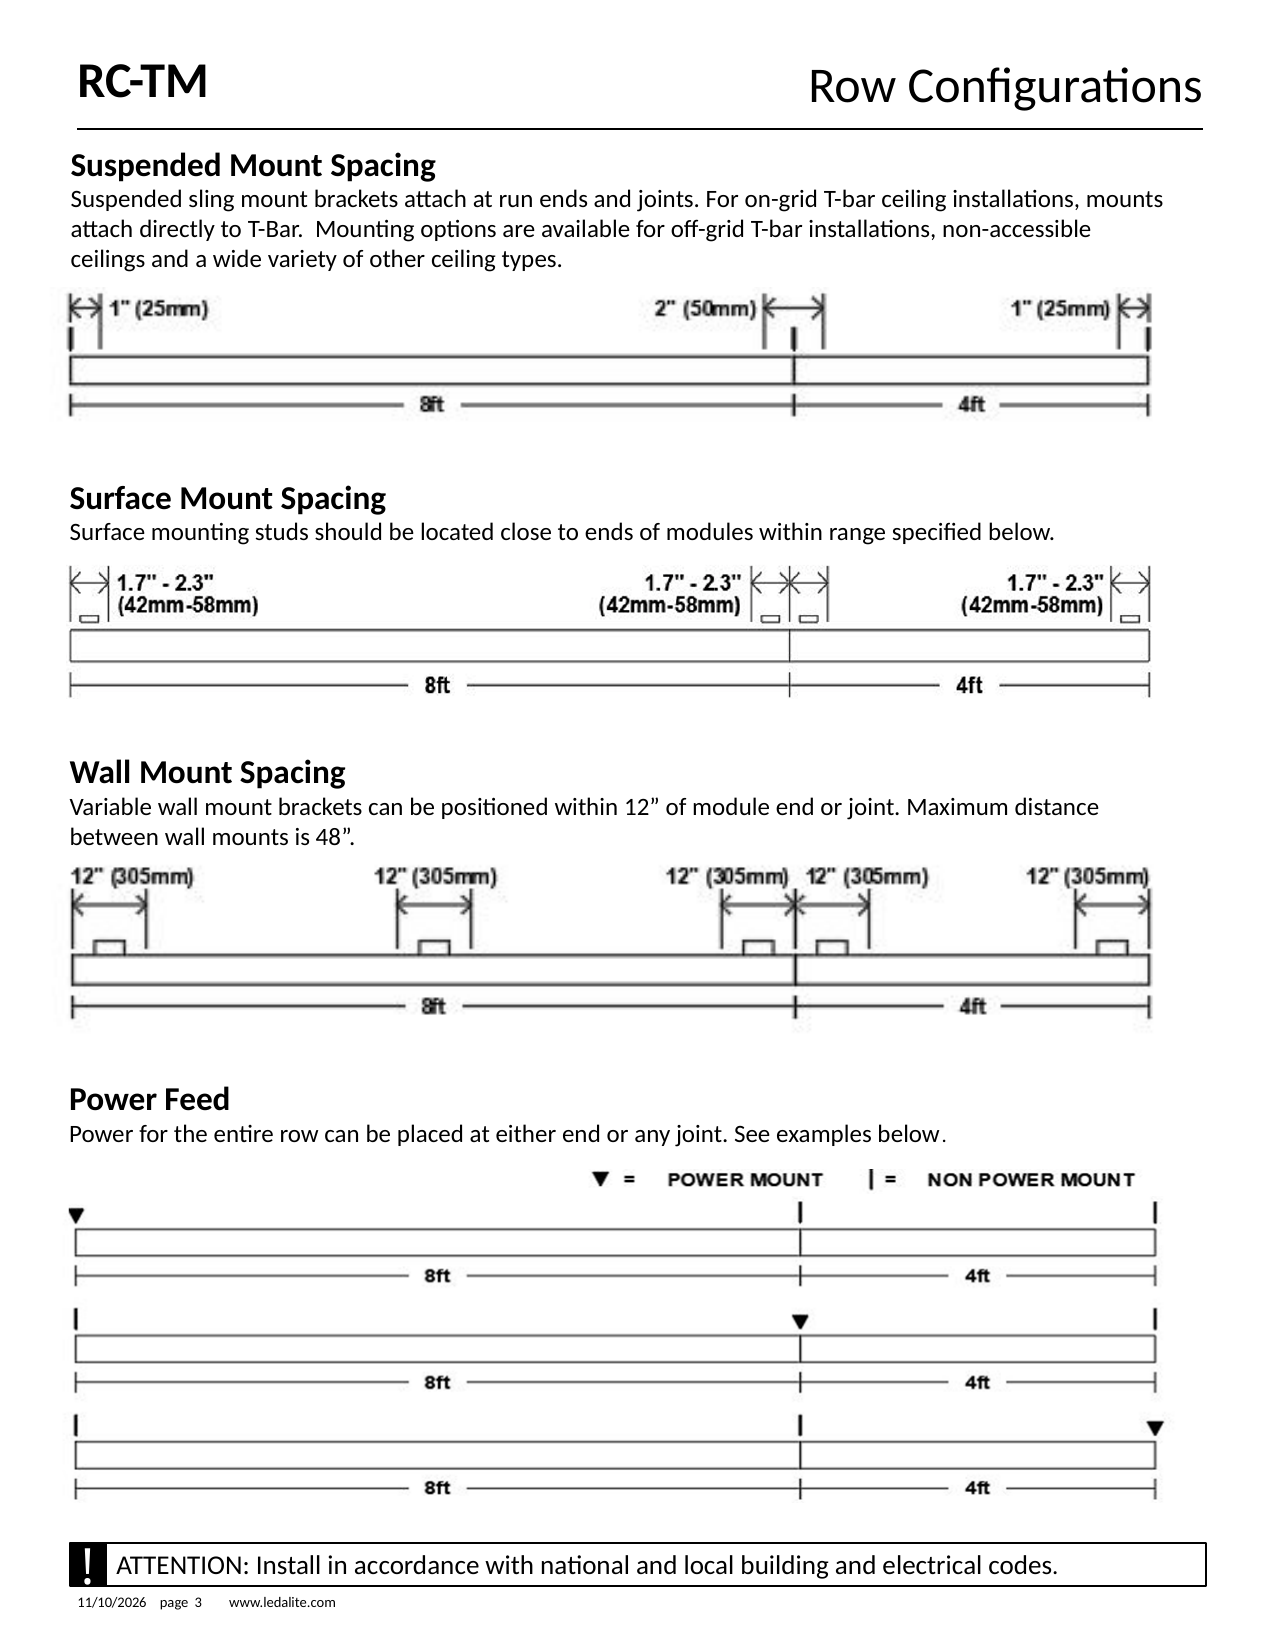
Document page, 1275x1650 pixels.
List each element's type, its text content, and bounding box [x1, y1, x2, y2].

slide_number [77, 1599, 156, 1628]
picture [33, 848, 1211, 1042]
text_box Suspended Mount Spacing Suspended sling mount brackets attach at run ends and joints. For on-grid T-bar ceiling installations, mounts attach directly to T-Bar. Mounting options are available for off-grid T-bar installations, non-accessible ceilings and a wide variety of other ceiling types. [55, 135, 1184, 285]
text_box Power Feed Power for the entire row can be placed at either end or any joint. See examples below. [54, 1070, 1176, 1155]
picture [66, 559, 1153, 699]
text_box www.ledalite.com [229, 1599, 455, 1628]
picture [54, 1196, 1203, 1504]
list RC-TM [77, 47, 380, 105]
picture [575, 1168, 1183, 1195]
text_box Surface Mount Spacing Surface mounting studs should be located close to ends of modules within range specified below. [54, 468, 1144, 554]
text_box Wall Mount Spacing Variable wall mount brackets can be positioned within 12” of module end or joint. Maximum distance between wall mounts is 48”. [54, 742, 1144, 846]
picture [31, 286, 1209, 436]
slide_number 3 [194, 1599, 229, 1628]
title Row Configurations [380, 47, 1203, 105]
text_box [70, 1534, 1207, 1590]
